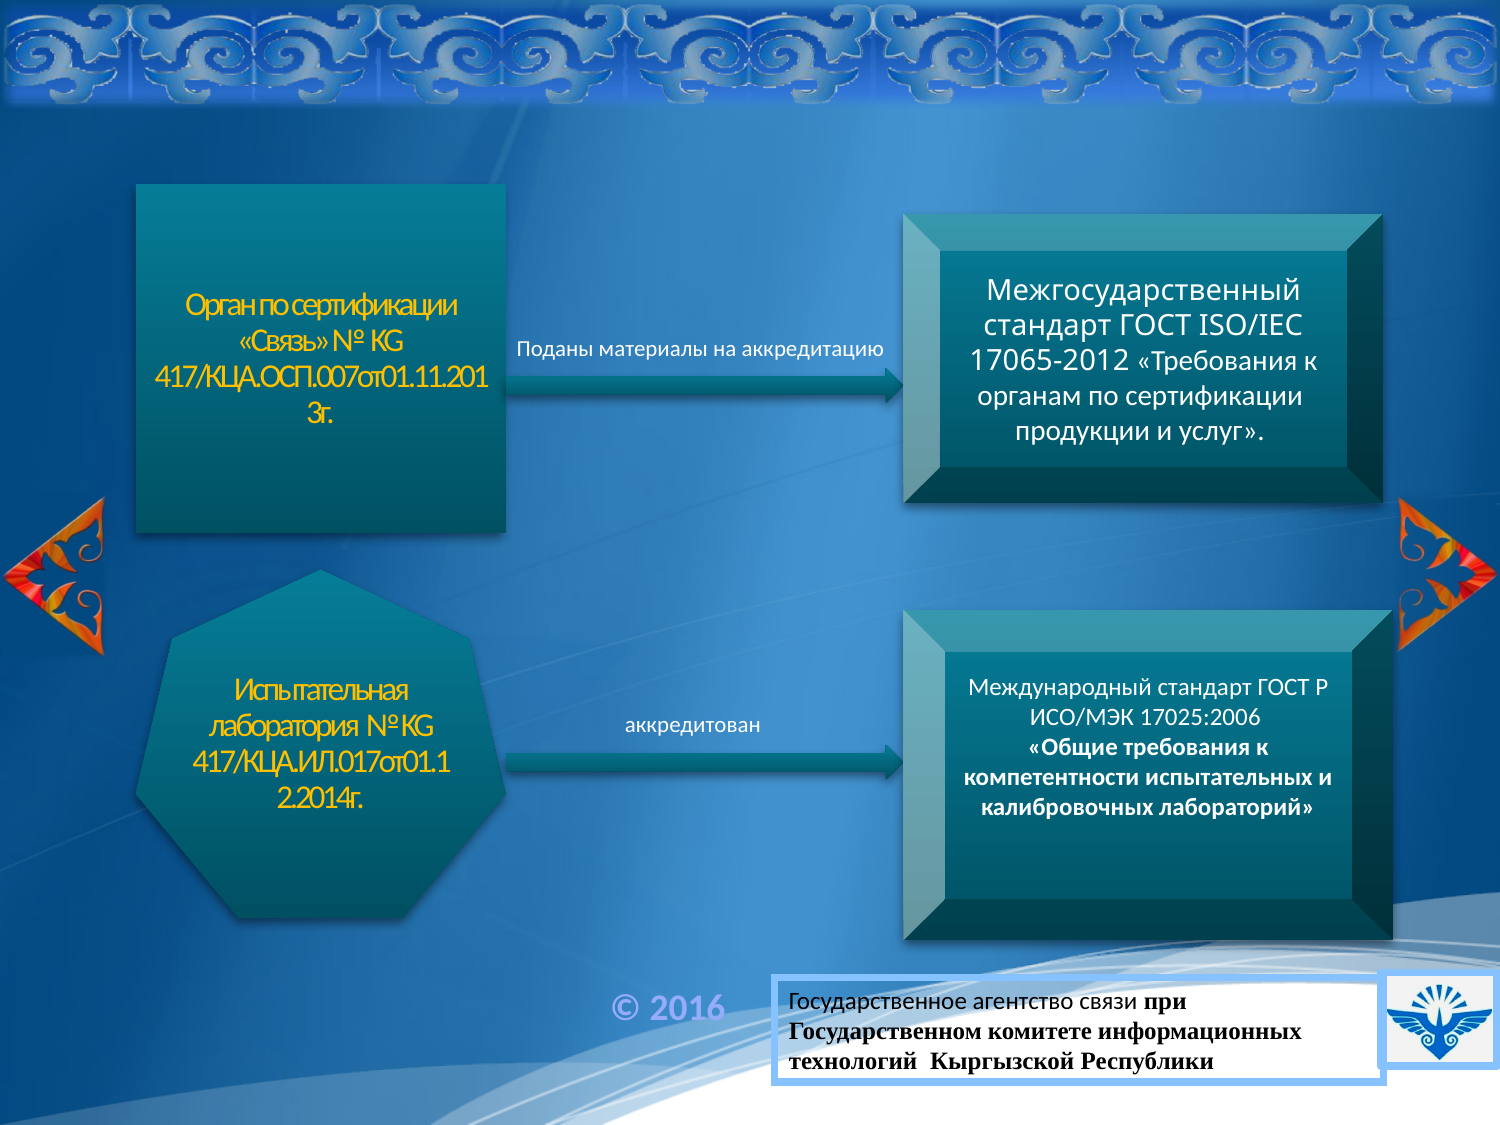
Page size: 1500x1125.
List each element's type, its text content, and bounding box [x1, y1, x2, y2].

text_box Межгосударственный стандарт ГОСТ ISO/IEC 17065-2012 «Требования к органам по сертификации продукции и услуг». [903, 214, 1384, 504]
text_box Испытательная лаборатория № KG 417/КЦА.ИЛ.017от01.12.2014г. [135, 569, 506, 918]
text_box Международный стандарт ГОСТ Р ИСО/МЭК 17025:2006 «Общие требования к компетентности испытательных и калибровочных лабораторий» [903, 610, 1394, 941]
text_box аккредитован [478, 701, 902, 744]
text_box © 2016 [595, 975, 761, 1036]
text_box [505, 744, 895, 781]
picture [1383, 975, 1494, 1063]
text_box [505, 369, 895, 404]
picture [0, 0, 1500, 1125]
text_box Поданы материалы на аккредитацию [501, 326, 895, 369]
text_box Государственное агентство связи при Государственном комитете информационных технологий Кыргызской Республики [774, 977, 1384, 1082]
title Орган по сертификации «Связь» № KG 417/КЦА.ОСП.007от01.11.2013г. [135, 184, 506, 533]
